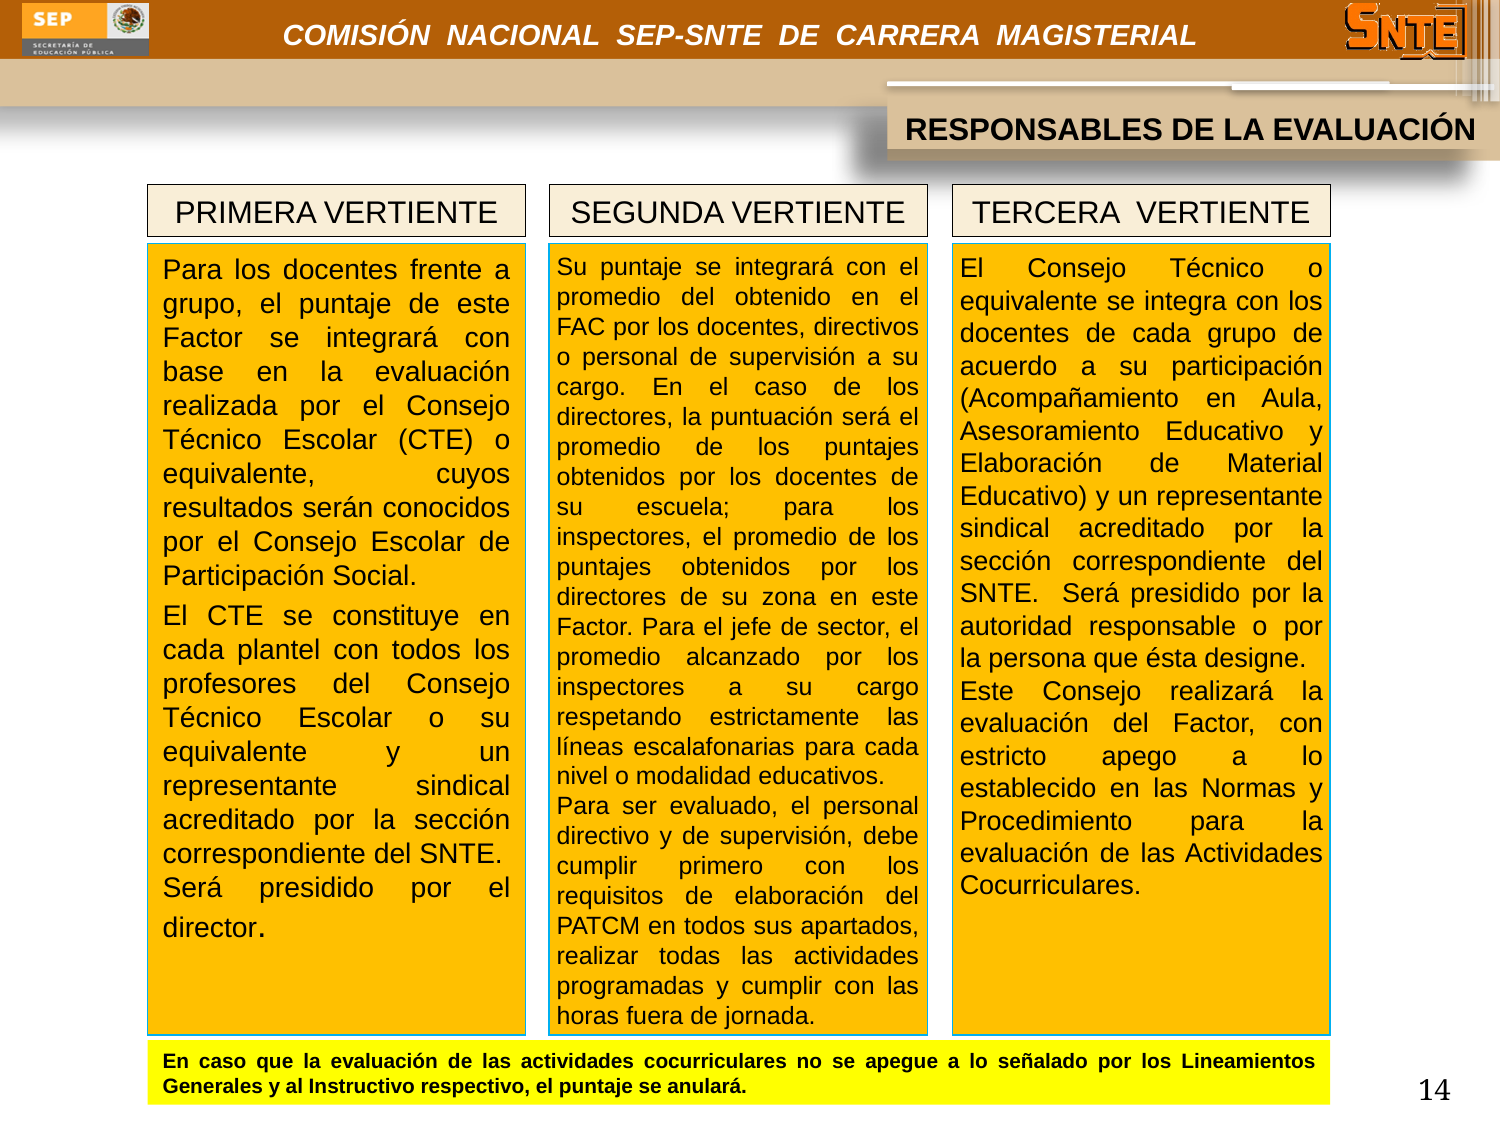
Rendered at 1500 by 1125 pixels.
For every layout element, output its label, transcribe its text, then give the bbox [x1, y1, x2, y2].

text_box RESPONSABLES DE LA EVALUACIÓN [890, 101, 1492, 154]
list Para los docentes frente a grupo, el puntaje de este Factor se integrará con base en la evaluación realizada por el Consejo Técnico Escolar (CTE) o equivalente, cuyos resultados serán conocidos por el Consejo Escolar de Participación Social. El CTE se constituye en cada plantel con todos los profesores del Consejo Técnico Escolar o su equivalente y un representante sindical acreditado por la sección correspondiente del SNTE. Será presidido por el director. [147, 243, 526, 1036]
picture [22, 3, 149, 56]
text_box El Consejo Técnico o equivalente se integra con los docentes de cada grupo de acuerdo a su participación (Acompañamiento en Aula, Asesoramiento Educativo y Elaboración de Material Educativo) y un representante sindical acreditado por la sección correspondiente del SNTE. Será presidido por la autoridad responsable o por la persona que ésta designe. Este Consejo realizará la evaluación del Factor, con estricto apego a lo establecido en las Normas y Procedimiento para la evaluación de las Actividades Cocurriculares. [952, 243, 1331, 1035]
text_box SEGUNDA VERTIENTE [549, 184, 928, 237]
text_box PRIMERA VERTIENTE [147, 184, 526, 237]
slide_number 14 [1340, 1058, 1466, 1119]
picture [1345, 3, 1467, 60]
text_box En caso que la evaluación de las actividades cocurriculares no se apegue a lo señalado por los Lineamientos Generales y al Instructivo respectivo, el puntaje se anulará. [147, 1040, 1331, 1105]
text_box Su puntaje se integrará con el promedio del obtenido en el FAC por los docentes, directivos o personal de supervisión a su cargo. En el caso de los directores, la puntuación será el promedio de los puntajes obtenidos por los docentes de su escuela; para los inspectores, el promedio de los puntajes obtenidos por los directores de su zona en este Factor. Para el jefe de sector, el promedio alcanzado por los inspectores a su cargo respetando estrictamente las líneas escalafonarias para cada nivel o modalidad educativos. Para ser evaluado, el personal directivo y de supervisión, debe cumplir primero con los requisitos de elaboración del PATCM en todos sus apartados, realizar todas las actividades programadas y cumplir con las horas fuera de jornada. [549, 243, 928, 1035]
text_box TERCERA VERTIENTE [952, 184, 1331, 237]
